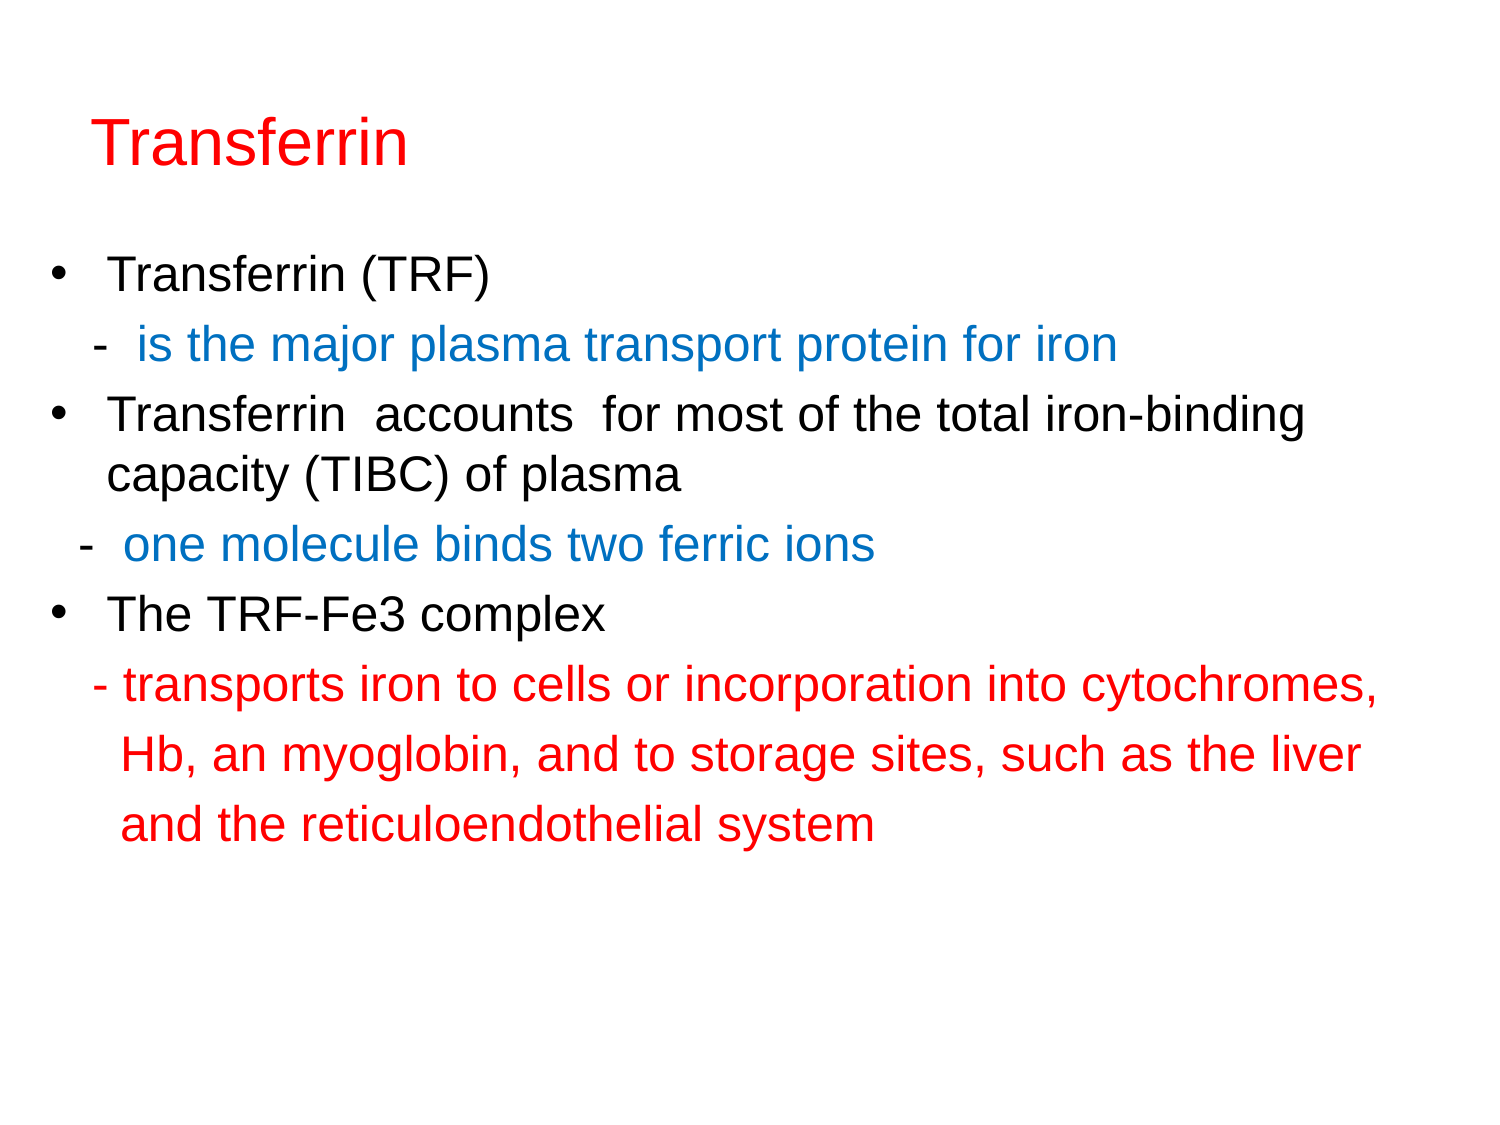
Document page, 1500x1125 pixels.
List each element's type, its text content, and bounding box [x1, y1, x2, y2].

list Transferrin (TRF) - is the major plasma transport protein for iron Transferrin accounts for most of the total iron-binding capacity (TIBC) of plasma - one molecule binds two ferric ions The TRF-Fe3 complex - transports iron to cells or incorporation into cytochromes, Hb, an myoglobin, and to storage sites, such as the liver and the reticuloendothelial system [35, 234, 1421, 977]
title Transferrin [75, 45, 1425, 233]
